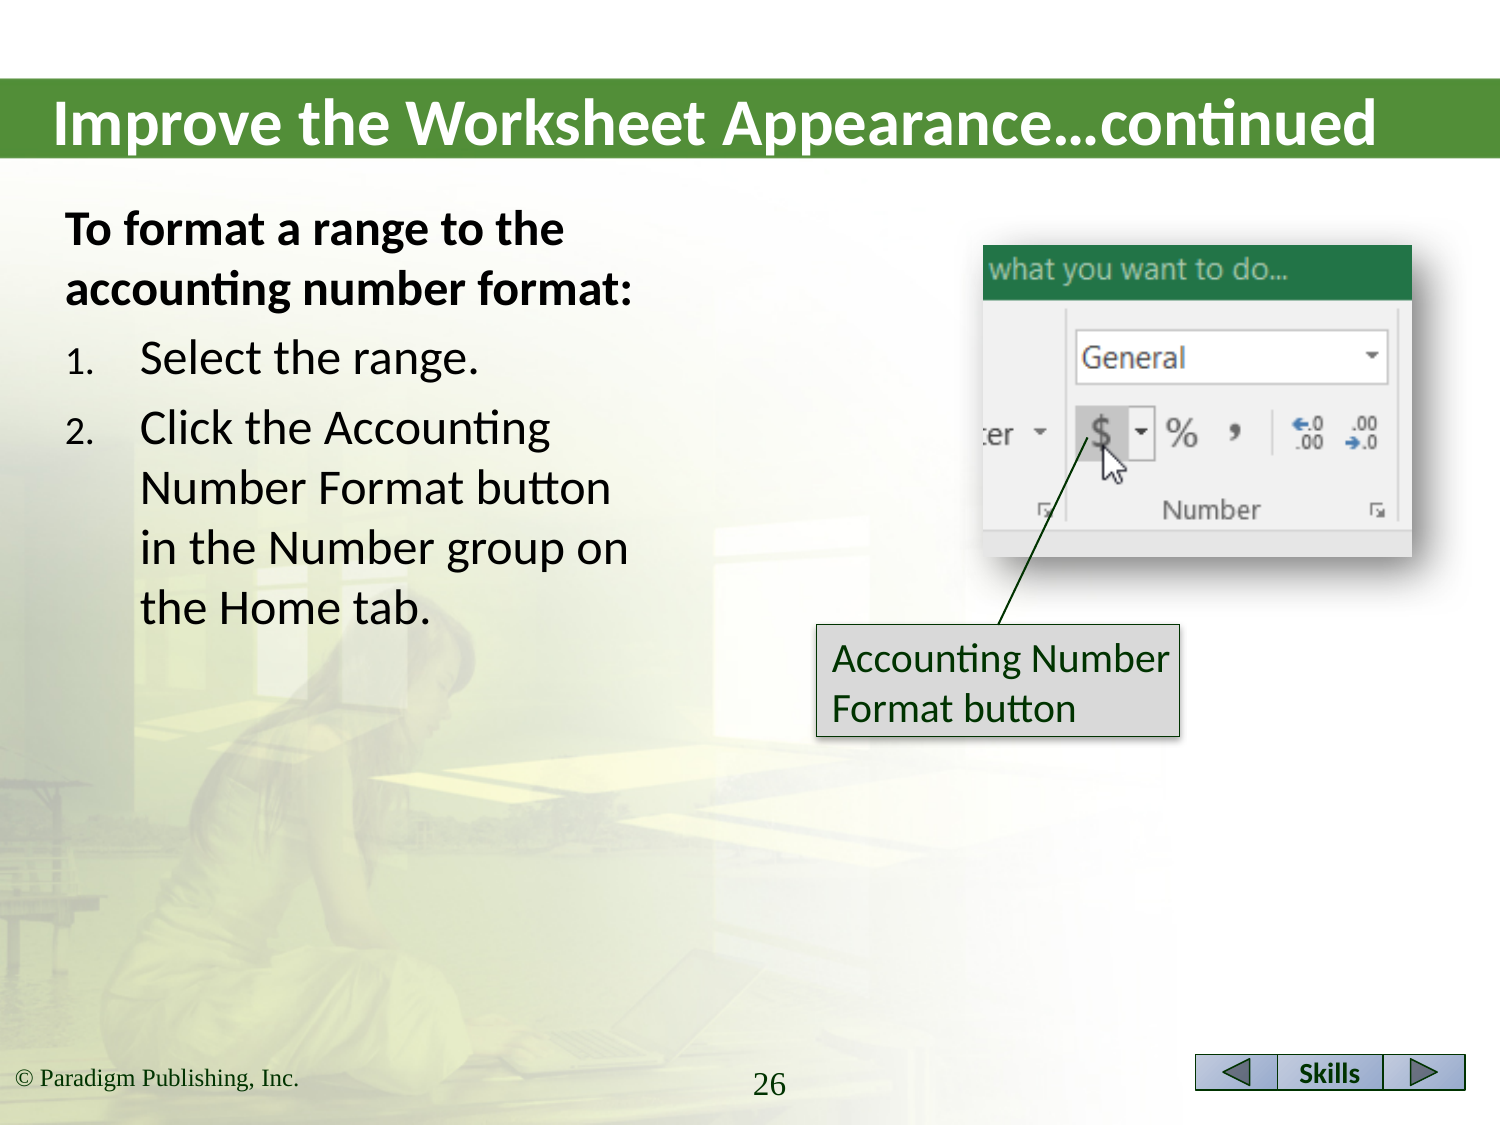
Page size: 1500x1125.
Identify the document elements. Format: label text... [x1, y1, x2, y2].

text_box Accounting Number Format button [816, 624, 1180, 737]
list To format a range to the accounting number format: Select the range. Click the Accounting Number Format button in the Number group on the Home tab. [50, 187, 675, 738]
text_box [997, 437, 1088, 626]
title Improve the Worksheet Appearance…continued [37, 71, 1463, 159]
picture [0, 0, 1500, 1125]
